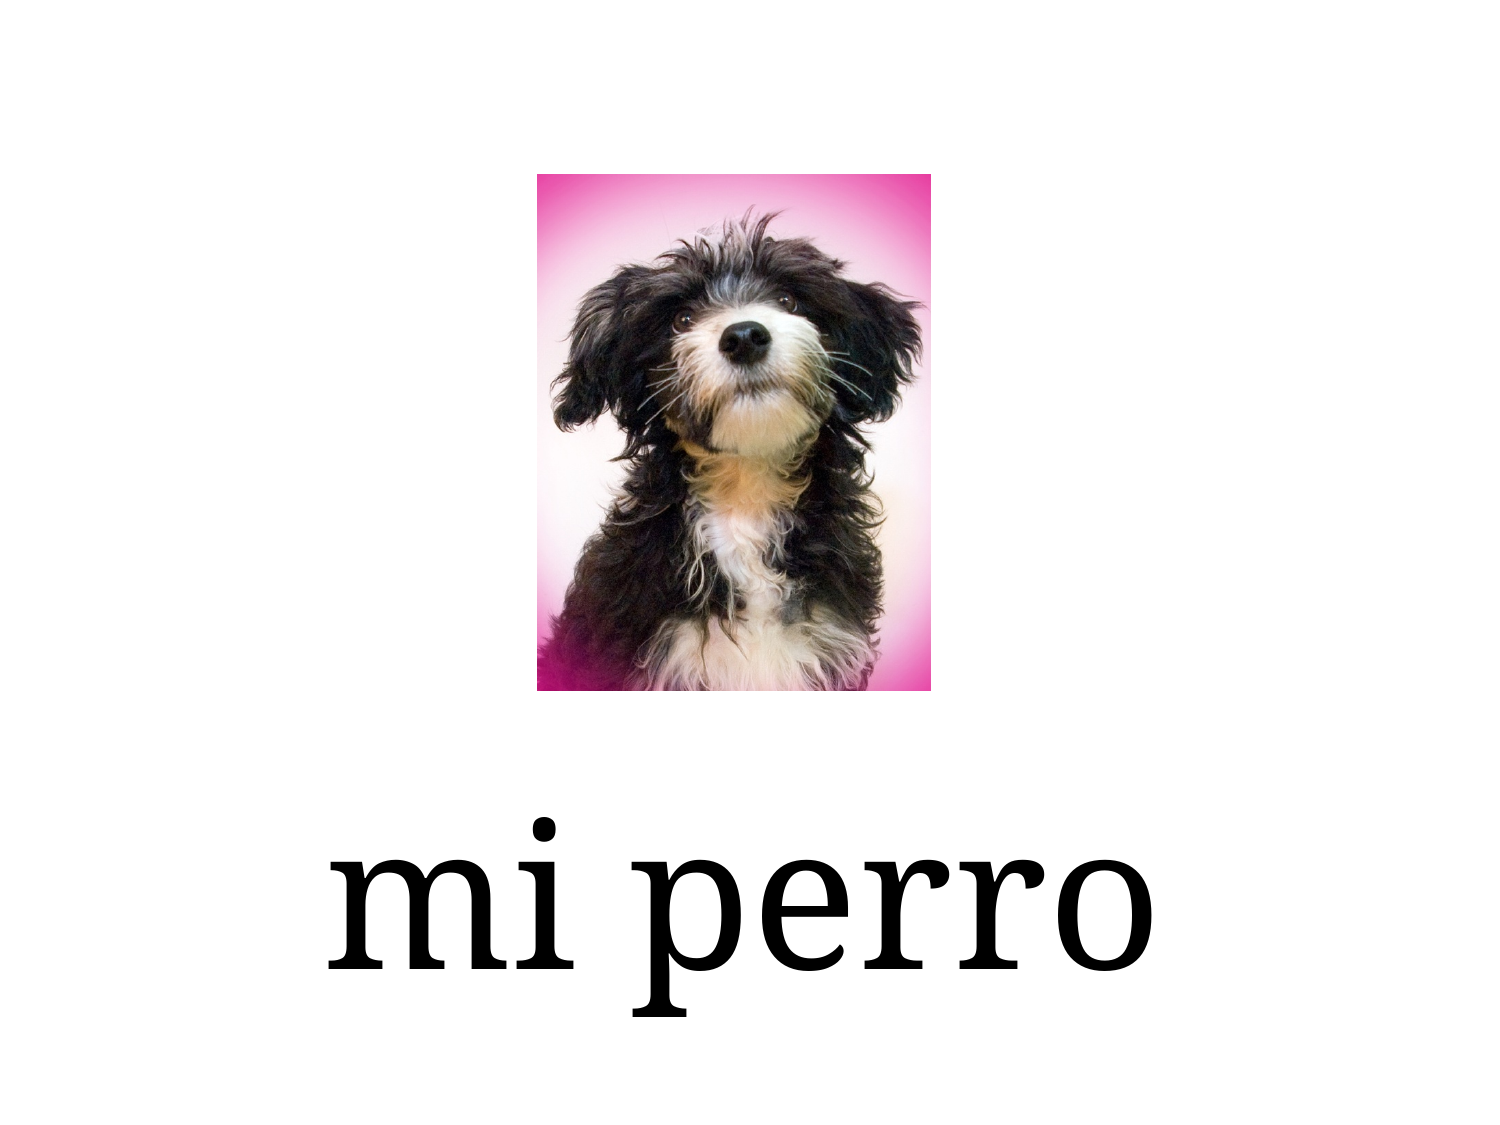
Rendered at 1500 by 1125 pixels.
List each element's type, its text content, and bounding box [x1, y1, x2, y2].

list mi perro [308, 762, 1238, 1050]
picture [537, 174, 931, 691]
